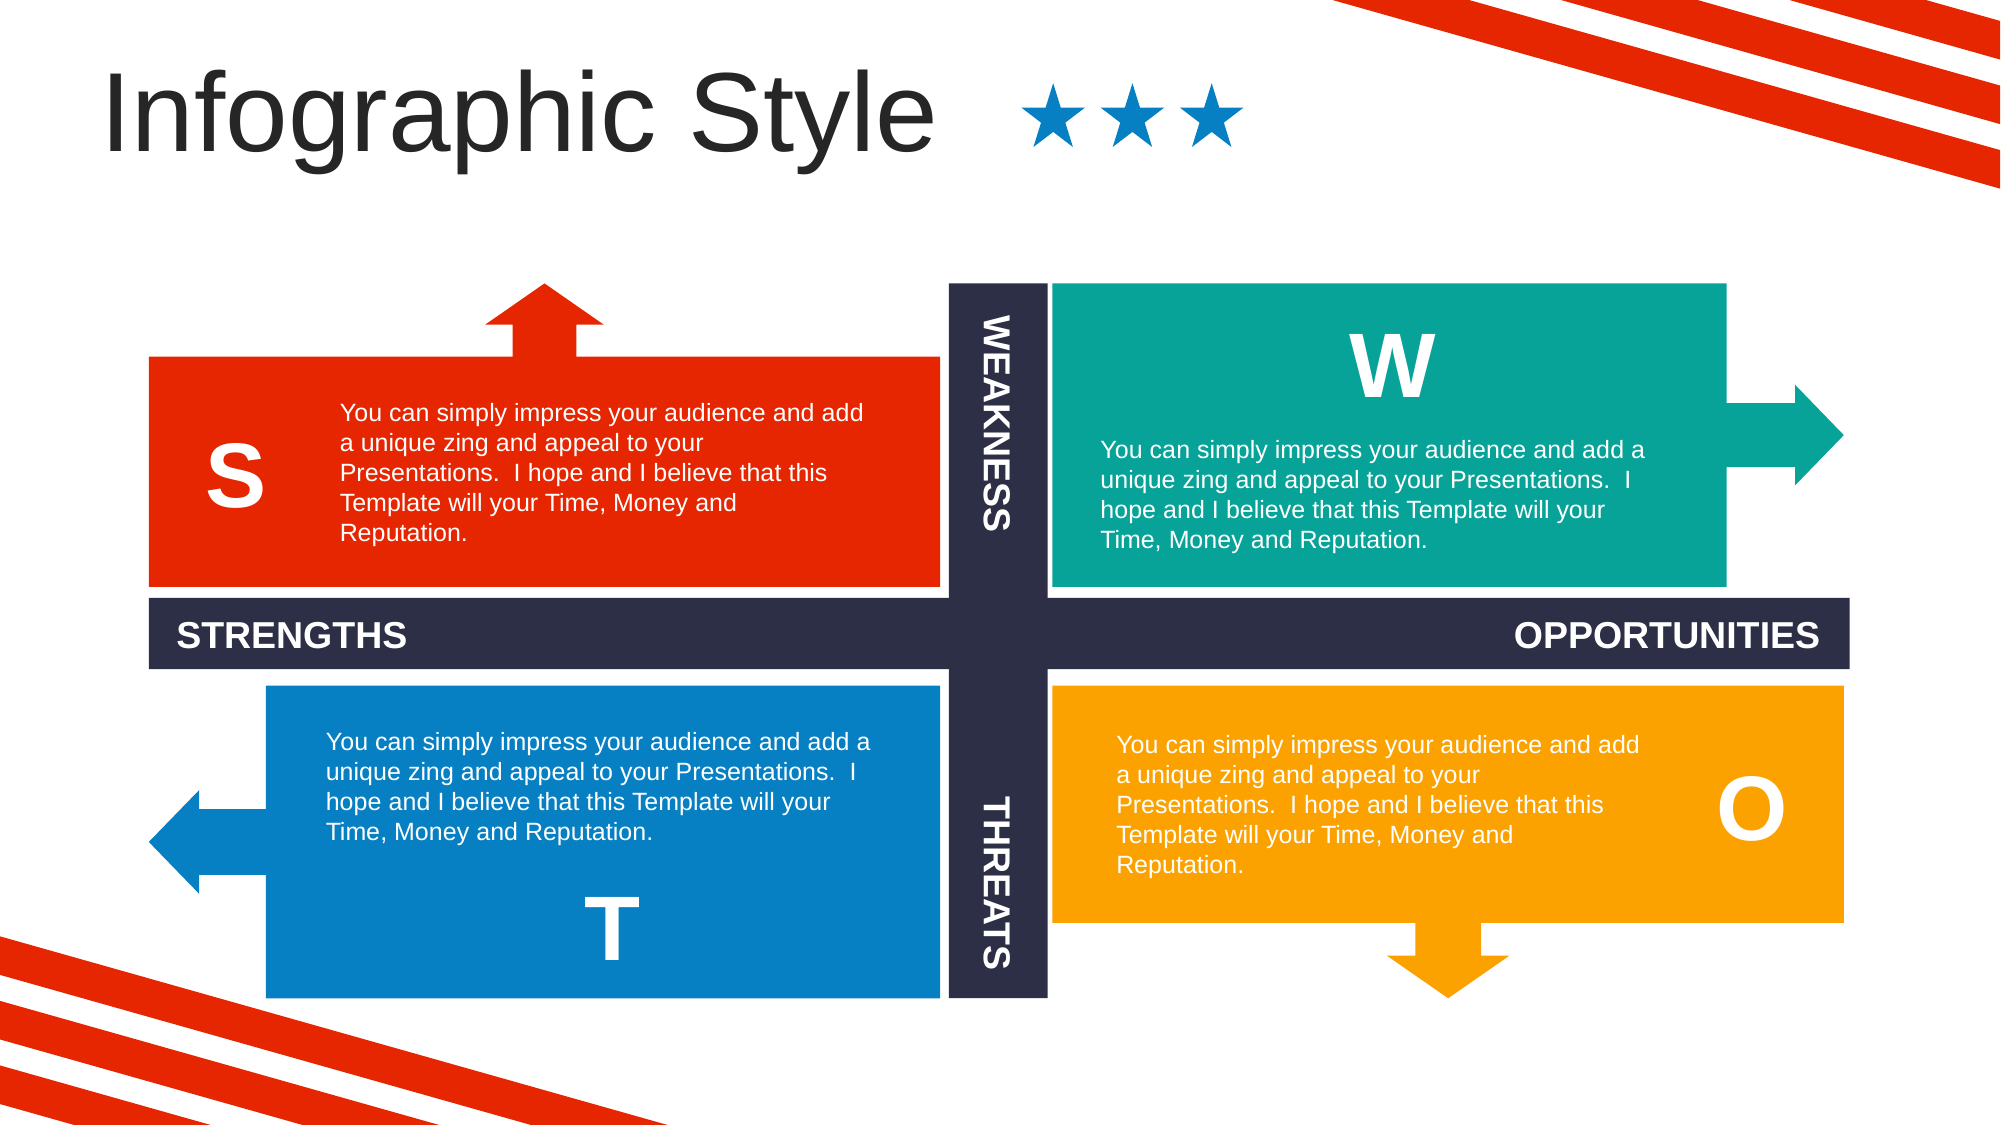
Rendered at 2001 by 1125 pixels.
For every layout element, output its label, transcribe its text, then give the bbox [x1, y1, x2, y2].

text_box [148, 283, 1850, 999]
list Infographic Style [86, 55, 1899, 175]
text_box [1021, 83, 1244, 148]
